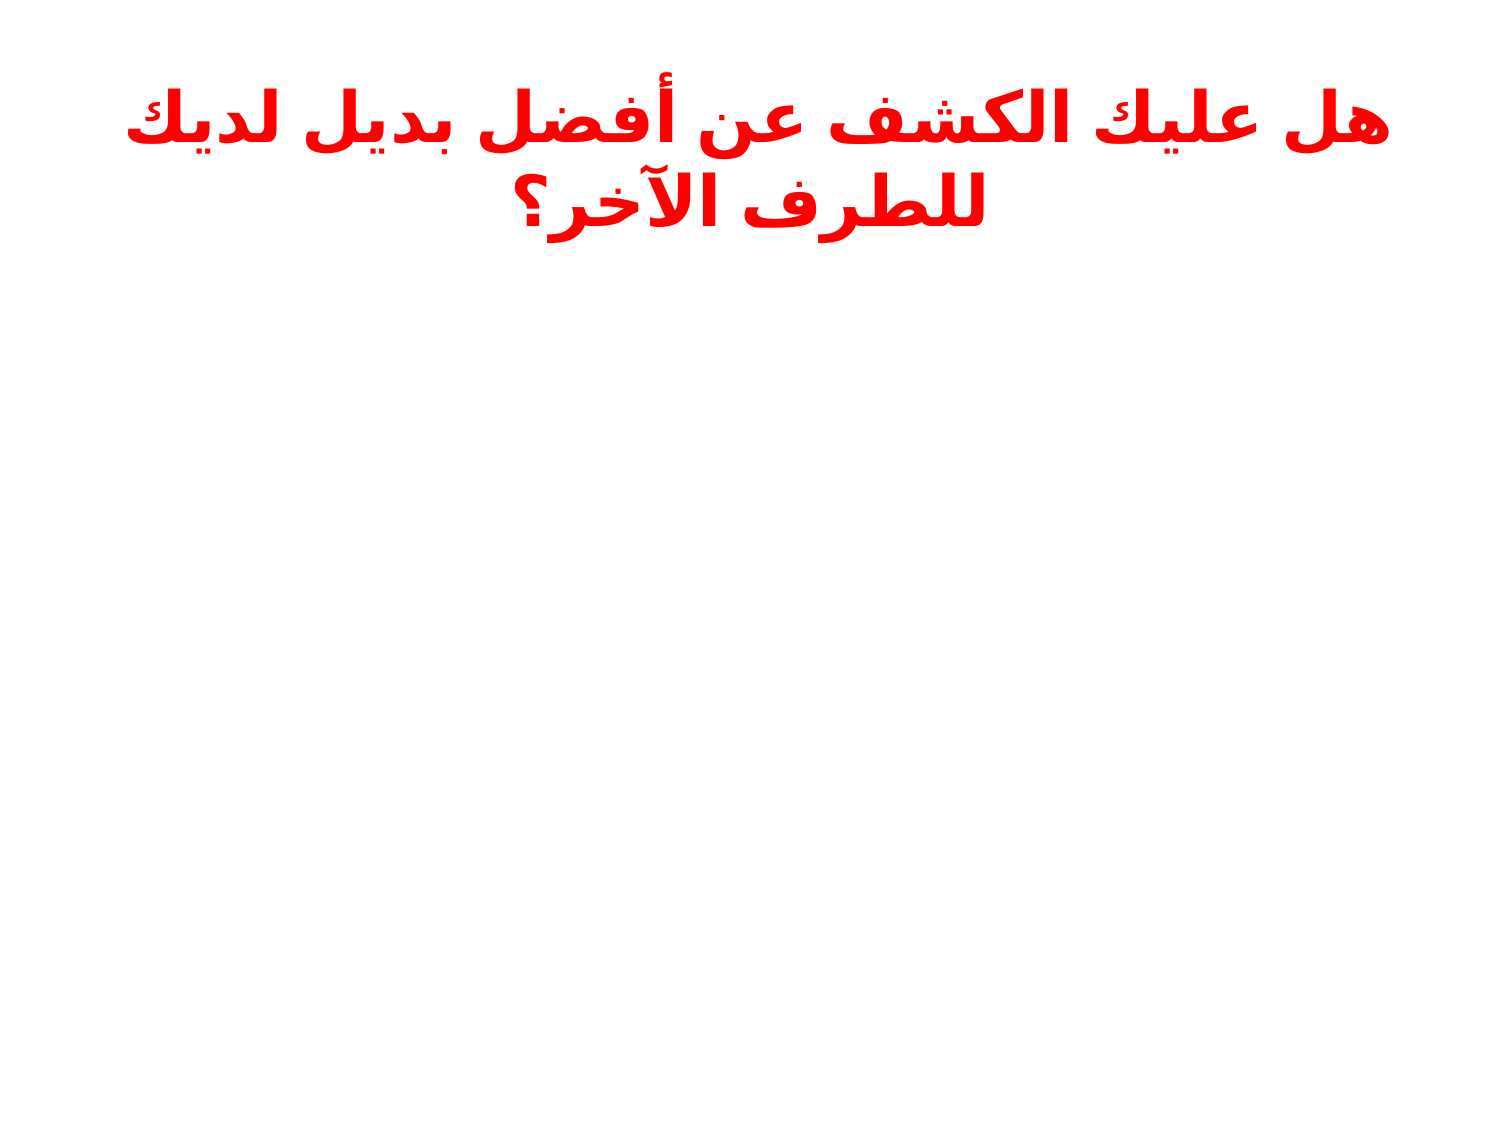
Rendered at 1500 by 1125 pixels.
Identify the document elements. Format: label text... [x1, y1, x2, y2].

title هل عليك الكشف عن أفضل بديل لديك للطرف الآخر؟ [75, 62, 1425, 250]
